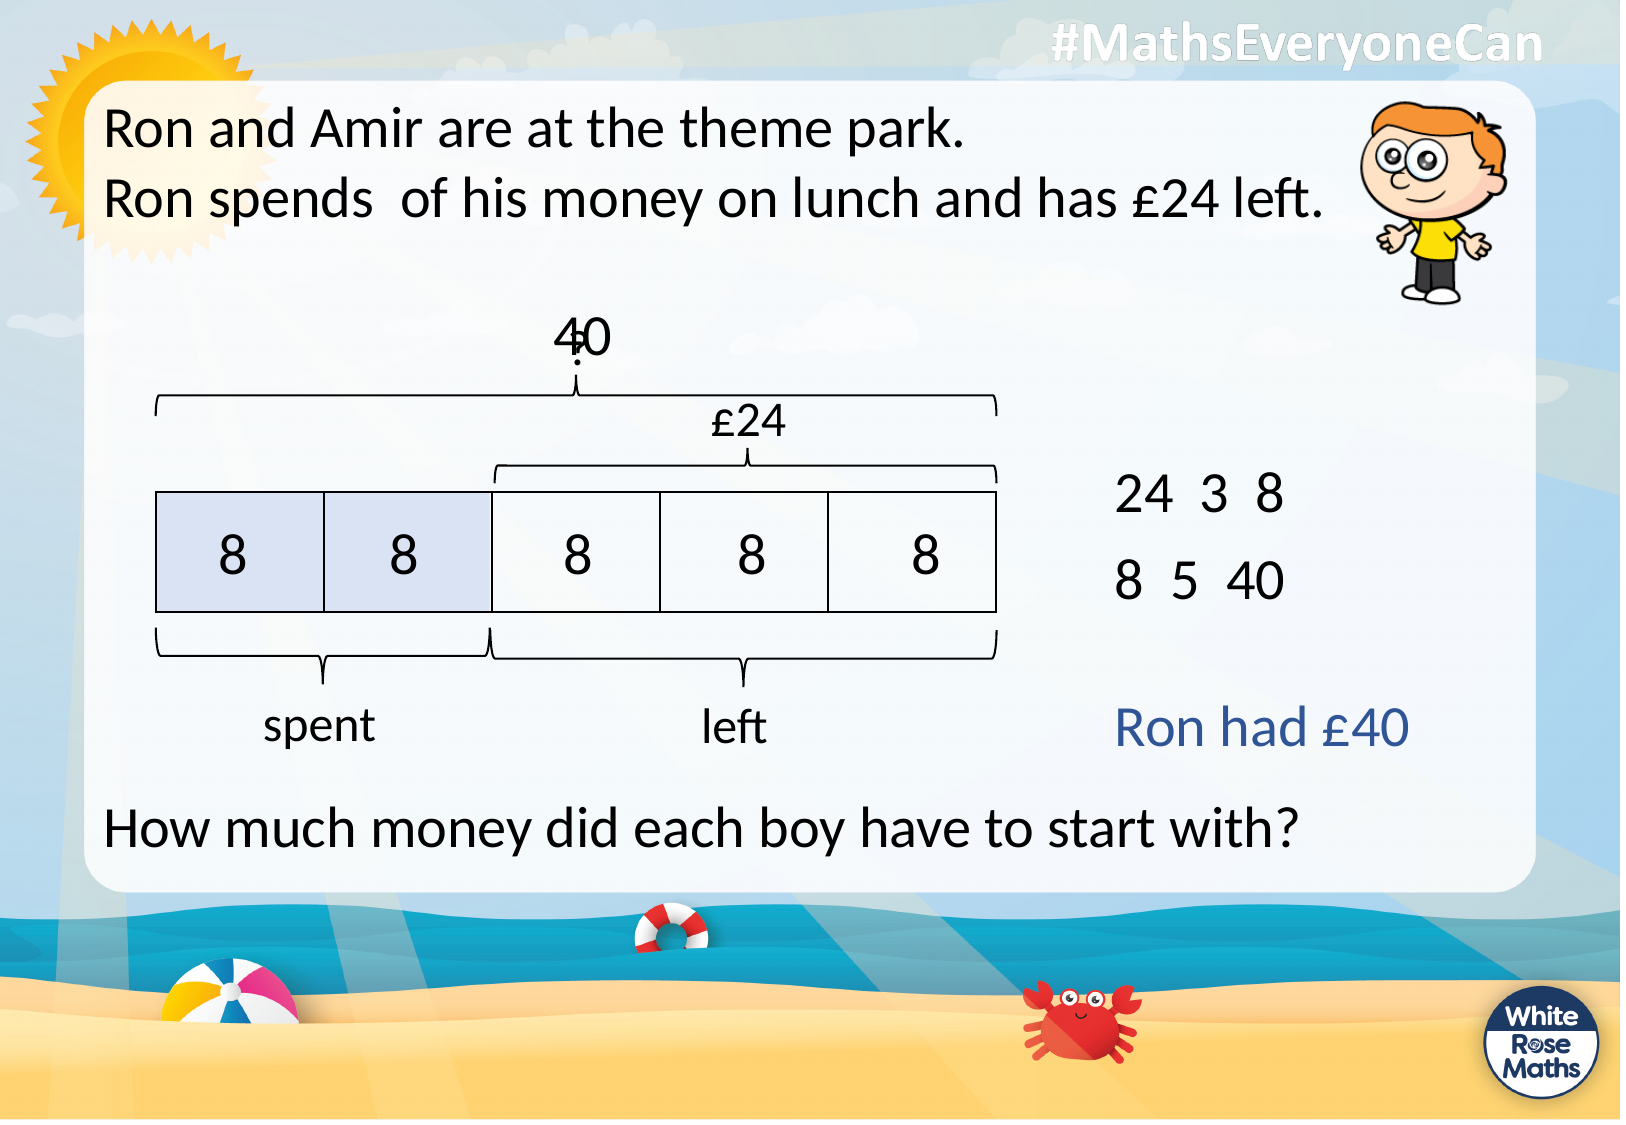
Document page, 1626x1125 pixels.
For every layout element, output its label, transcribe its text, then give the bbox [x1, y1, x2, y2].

text_box left [686, 685, 1050, 821]
text_box 8 [709, 508, 819, 594]
text_box [813, 394, 997, 417]
text_box spent [248, 684, 491, 760]
picture [0, 0, 1626, 1125]
text_box 8 [883, 508, 993, 594]
text_box Ron had £40 [1099, 680, 1448, 766]
text_box 8 [535, 508, 645, 594]
text_box [155, 383, 695, 417]
text_box [489, 630, 998, 685]
table_header [325, 493, 491, 611]
text_box [494, 454, 998, 484]
text_box 40 [538, 289, 628, 375]
table_header [157, 493, 323, 611]
table_header [661, 493, 827, 611]
text_box ? [552, 308, 682, 383]
text_box £24 [695, 378, 813, 454]
table_header [493, 493, 659, 611]
text_box 8 [151, 508, 316, 594]
text_box [155, 627, 491, 684]
text_box 8 [361, 508, 471, 594]
table_header [829, 493, 995, 611]
